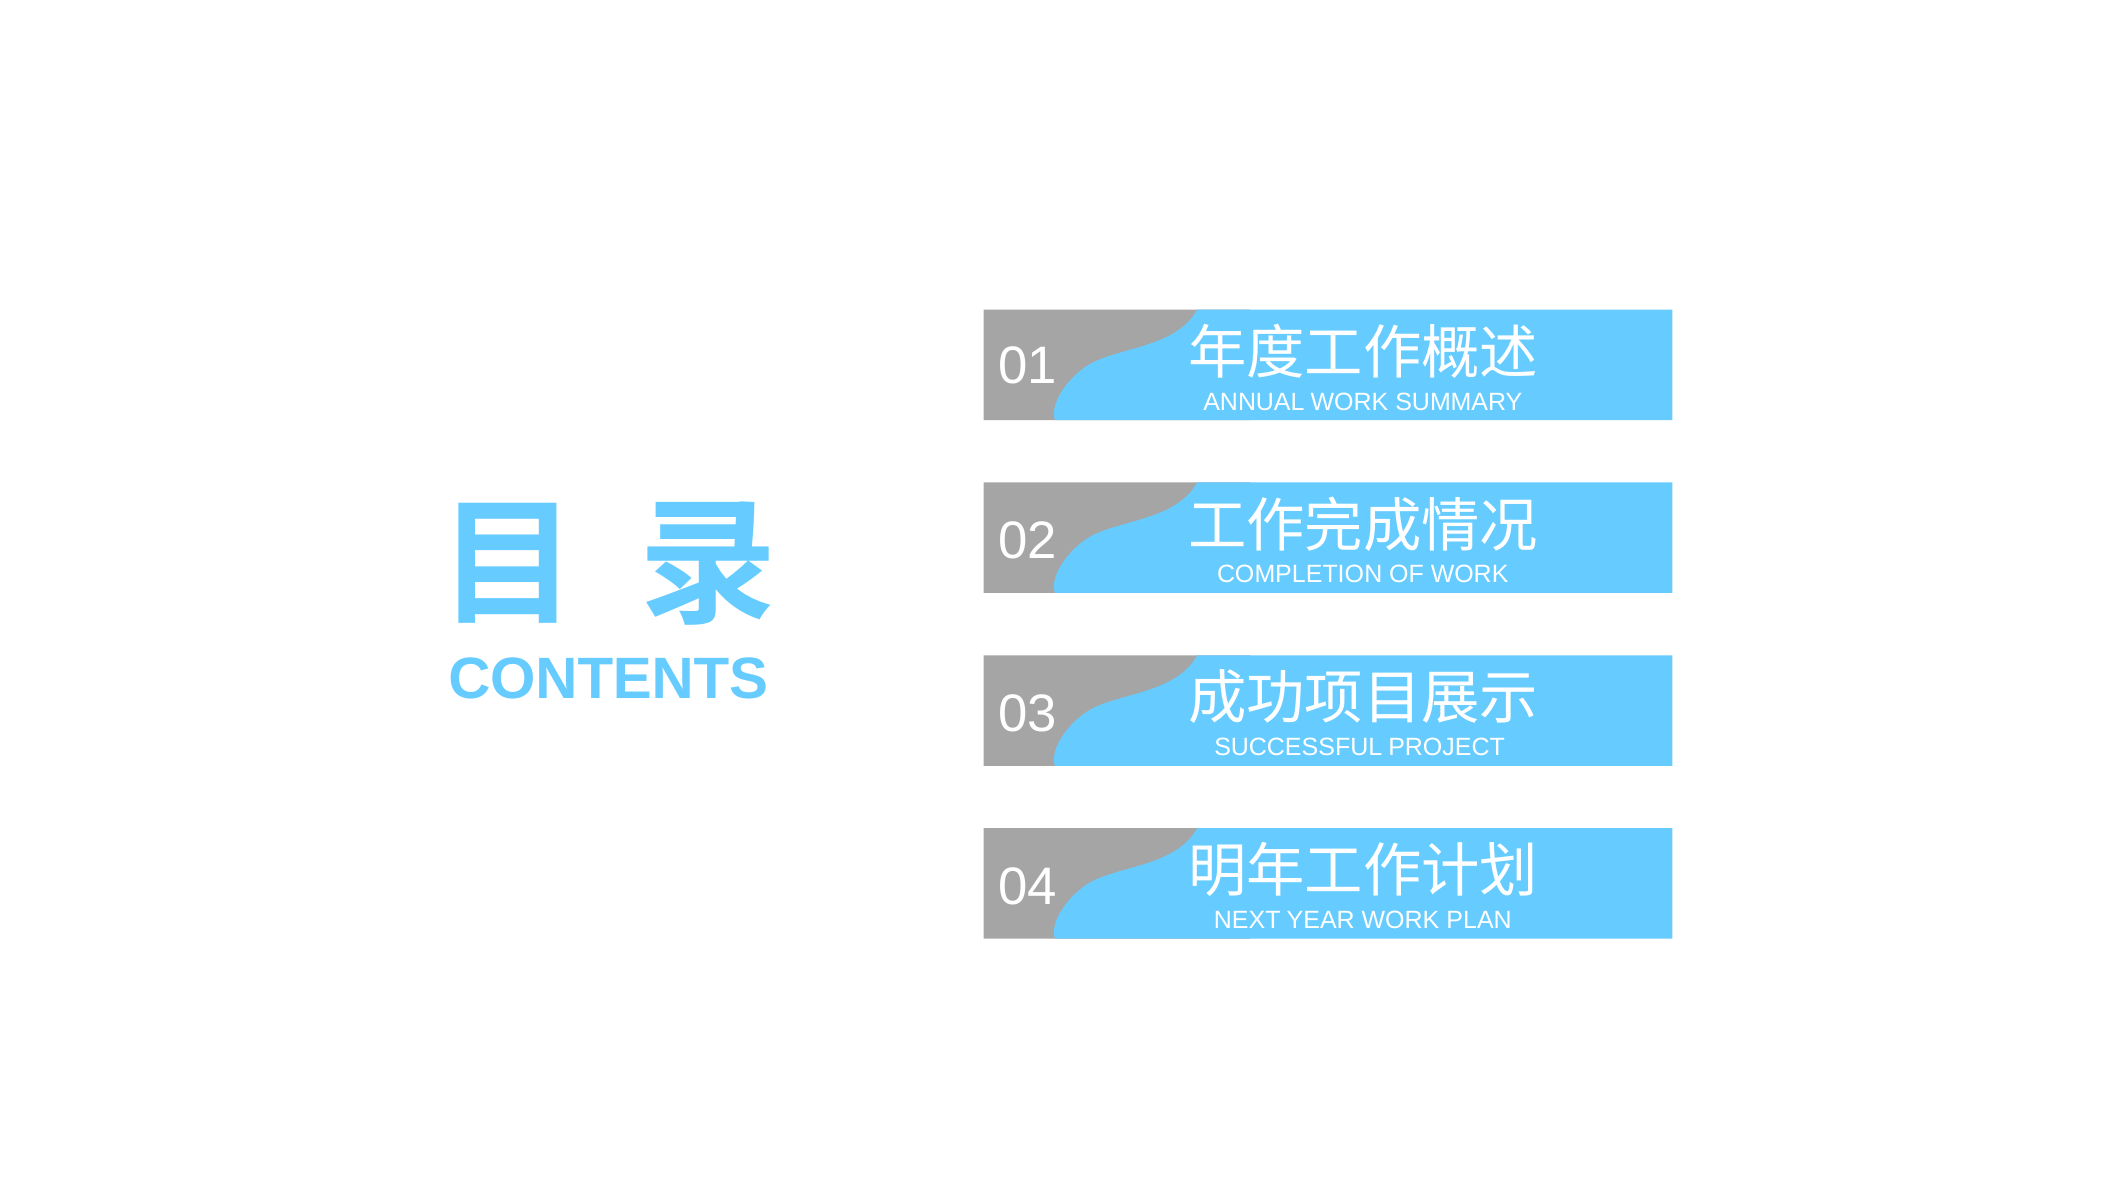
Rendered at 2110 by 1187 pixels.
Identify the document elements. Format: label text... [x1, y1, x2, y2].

text_box 工作完成情况 COMPLETION OF WORK [1052, 481, 1674, 594]
text_box 目 录 [372, 474, 844, 640]
text_box 04 [983, 827, 1196, 940]
text_box 02 [983, 481, 1196, 594]
text_box 明年工作计划 NEXT YEAR WORK PLAN [1052, 827, 1674, 940]
text_box CONTENTS [374, 640, 842, 711]
text_box 01 [983, 309, 1195, 421]
text_box 03 [983, 654, 1196, 767]
text_box 成功项目展示 SUCCESSFUL PROJECT [1052, 654, 1674, 767]
text_box 年度工作概述 ANNUAL WORK SUMMARY [1052, 308, 1674, 422]
